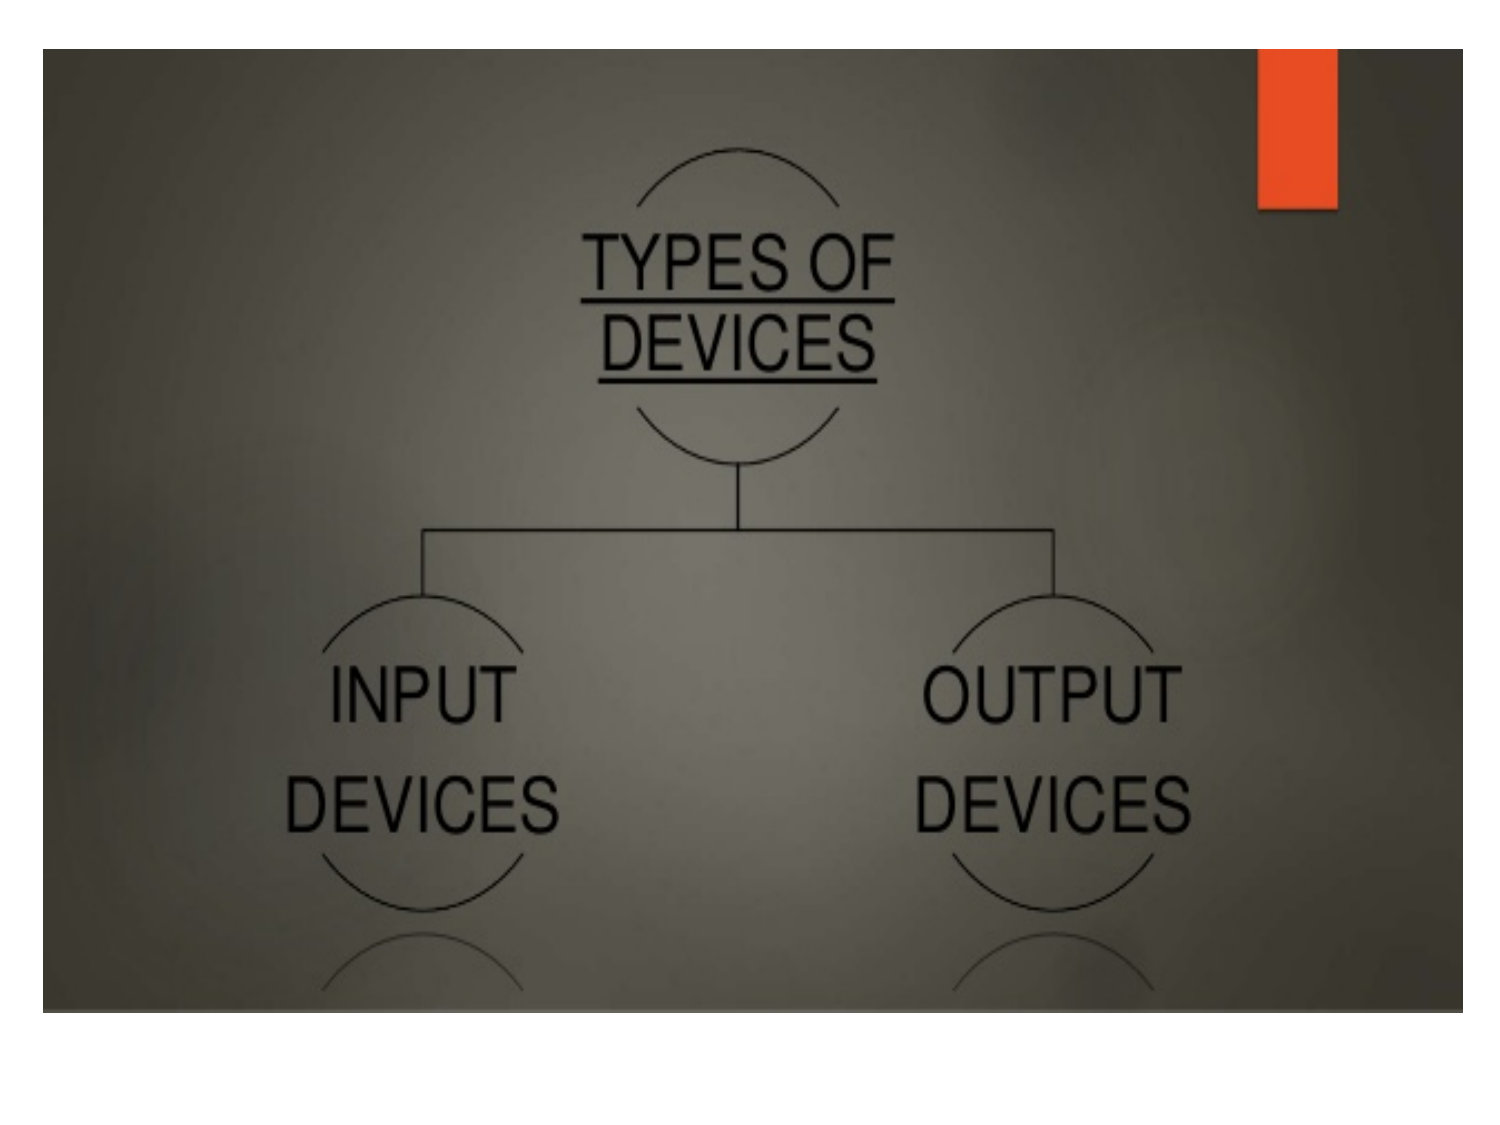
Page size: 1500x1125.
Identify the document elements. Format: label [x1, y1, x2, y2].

picture [43, 49, 1463, 1013]
